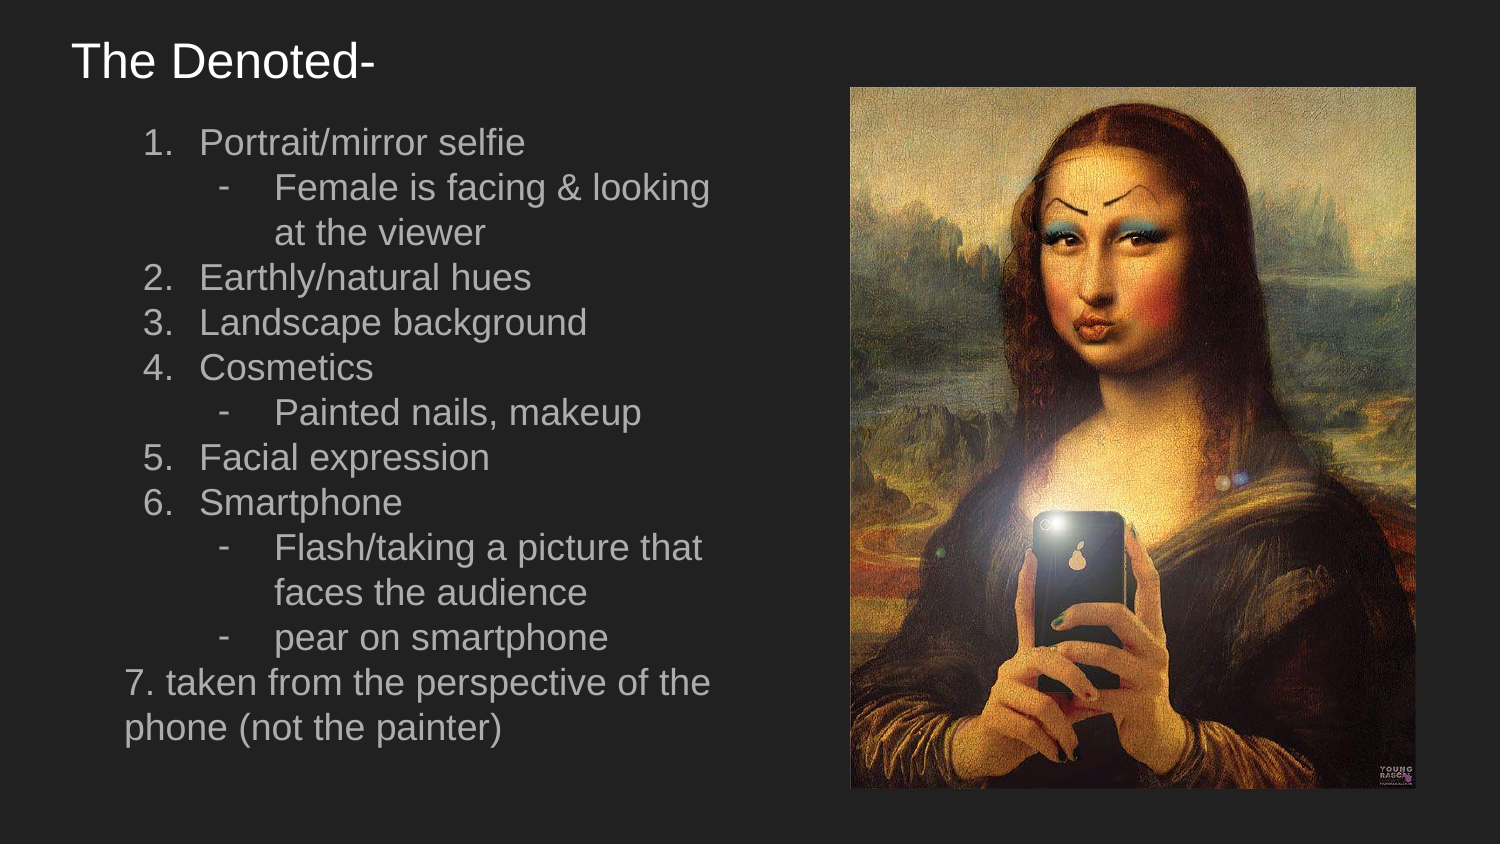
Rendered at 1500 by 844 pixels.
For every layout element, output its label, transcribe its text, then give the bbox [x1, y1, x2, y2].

picture [850, 87, 1416, 789]
title The Denoted- [55, 13, 1129, 103]
text_box Portrait/mirror selfie Female is facing & looking at the viewer Earthly/natural hues Landscape background Cosmetics Painted nails, makeup Facial expression Smartphone Flash/taking a picture that faces the audience pear on smartphone 7. taken from the perspective of the phone (not the painter) [109, 102, 751, 789]
